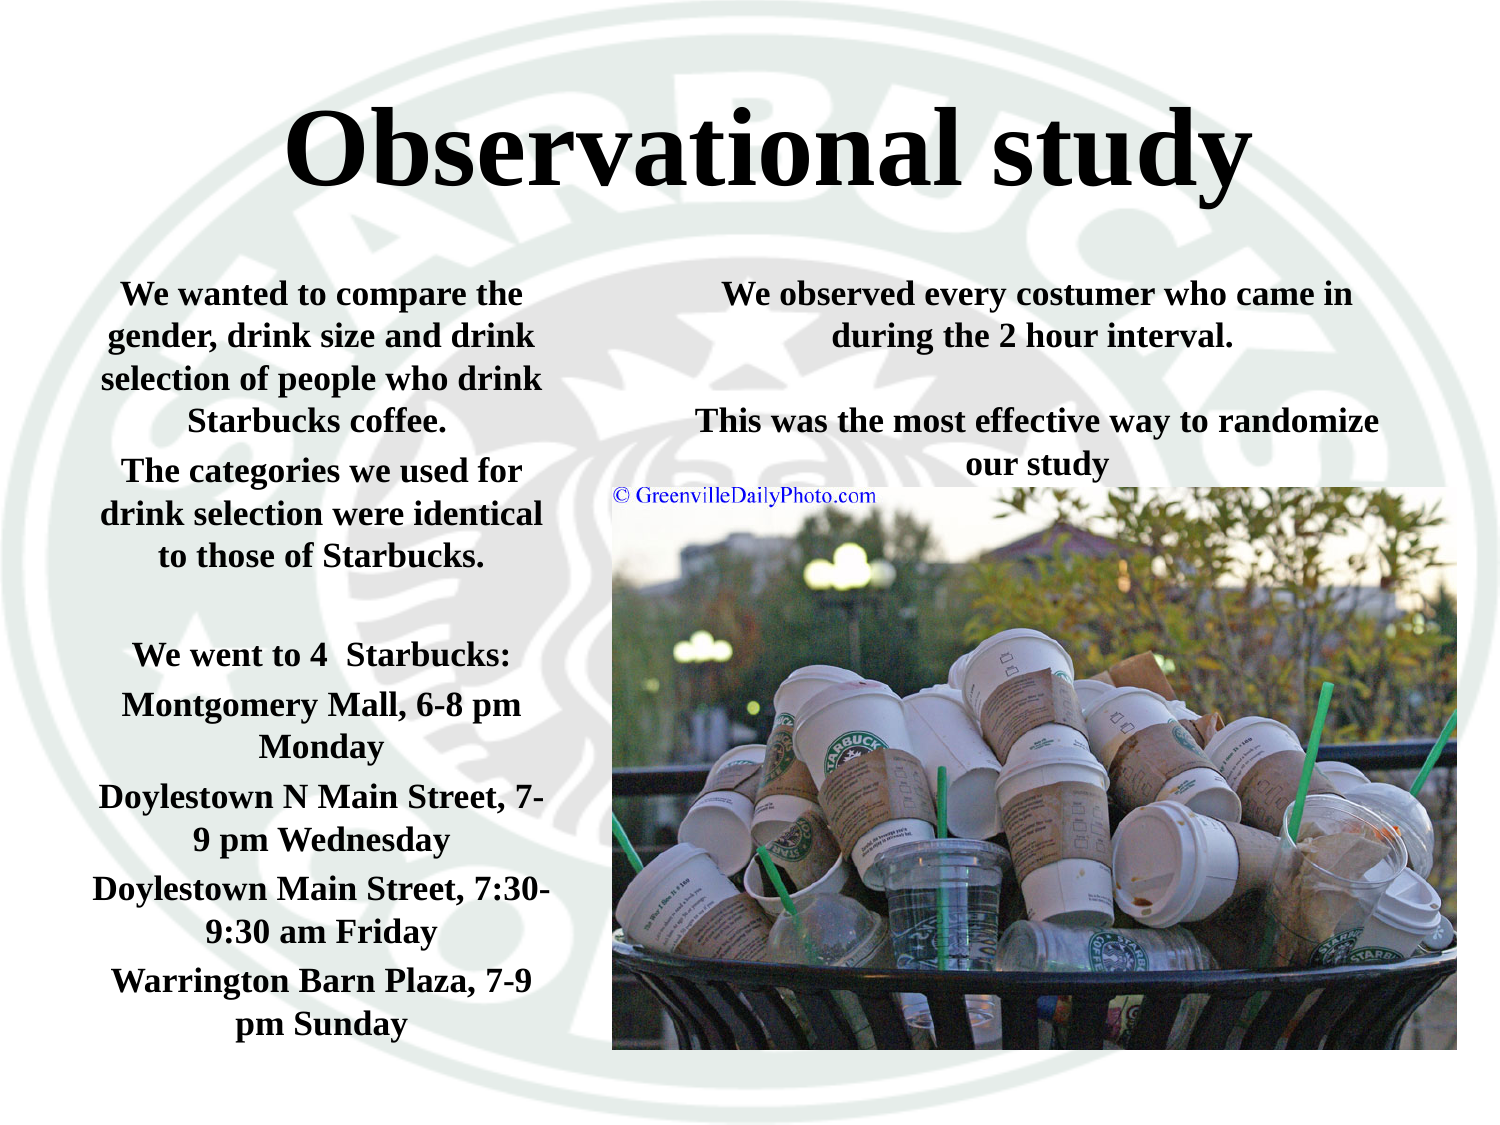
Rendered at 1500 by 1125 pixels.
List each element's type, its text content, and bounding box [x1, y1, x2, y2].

list We wanted to compare the gender, drink size and drink selection of people who drink Starbucks coffee. The categories we used for drink selection were identical to those of Starbucks. We went to 4 Starbucks: Montgomery Mall, 6-8 pm Monday Doylestown N Main Street, 7-9 pm Wednesday Doylestown Main Street, 7:30- 9:30 am Friday Warrington Barn Plaza, 7-9 pm Sunday [75, 262, 569, 1032]
picture [612, 487, 1457, 1051]
text_box We observed every costumer who came in during the 2 hour interval. This was the most effective way to randomize our study [662, 262, 1413, 485]
title Observational study [174, 24, 1363, 216]
